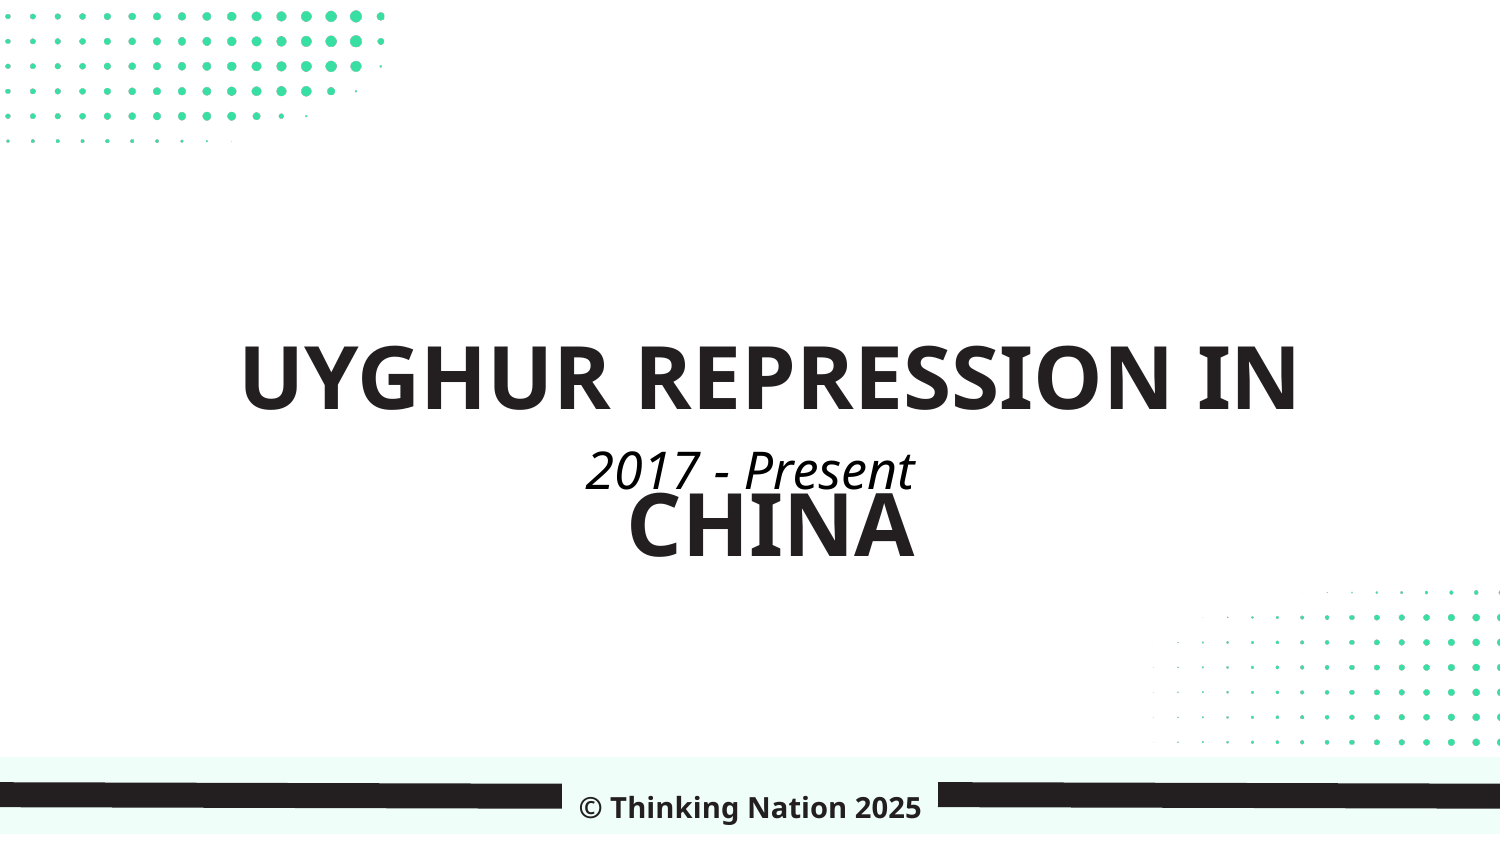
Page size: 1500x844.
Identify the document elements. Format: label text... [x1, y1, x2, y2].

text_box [0, 756, 1500, 835]
text_box [0, 0, 385, 144]
text_box [1128, 590, 1500, 755]
text_box UYGHUR REPRESSION IN CHINA [86, 279, 1456, 574]
